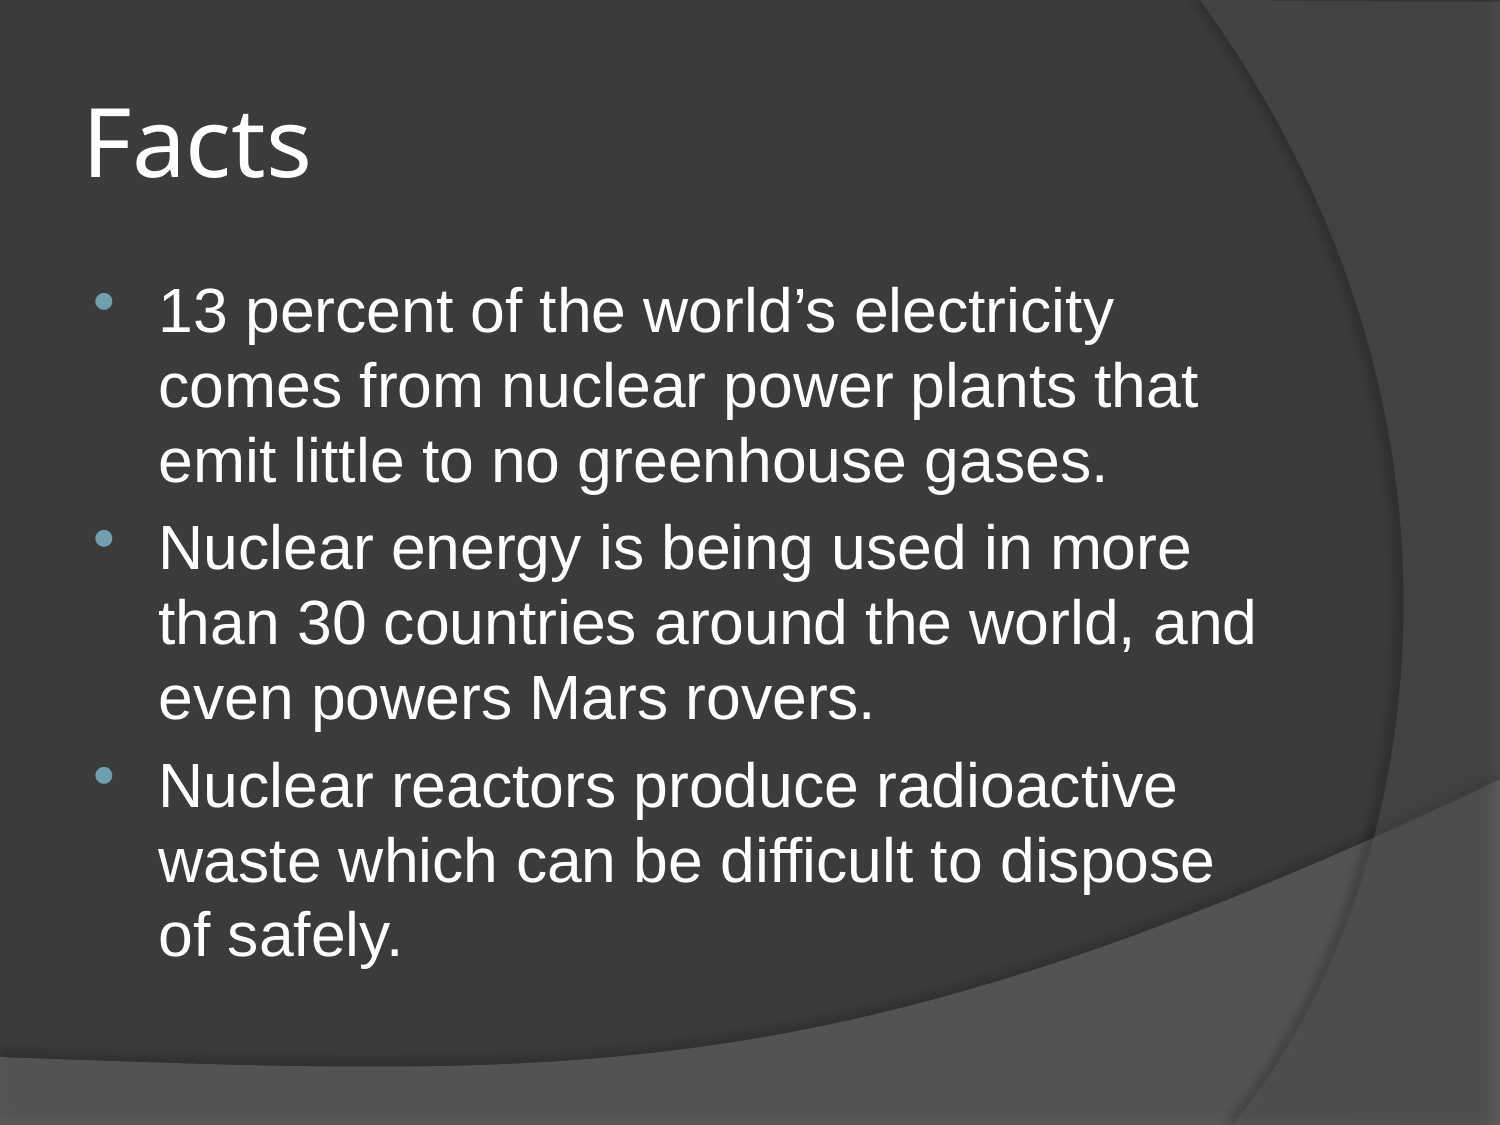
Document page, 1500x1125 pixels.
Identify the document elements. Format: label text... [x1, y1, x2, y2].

list 13 percent of the world’s electricity comes from nuclear power plants that emit little to no greenhouse gases. Nuclear energy is being used in more than 30 countries around the world, and even powers Mars rovers. Nuclear reactors produce radioactive waste which can be difficult to dispose of safely. [75, 262, 1300, 1005]
title Facts [75, 45, 1300, 233]
